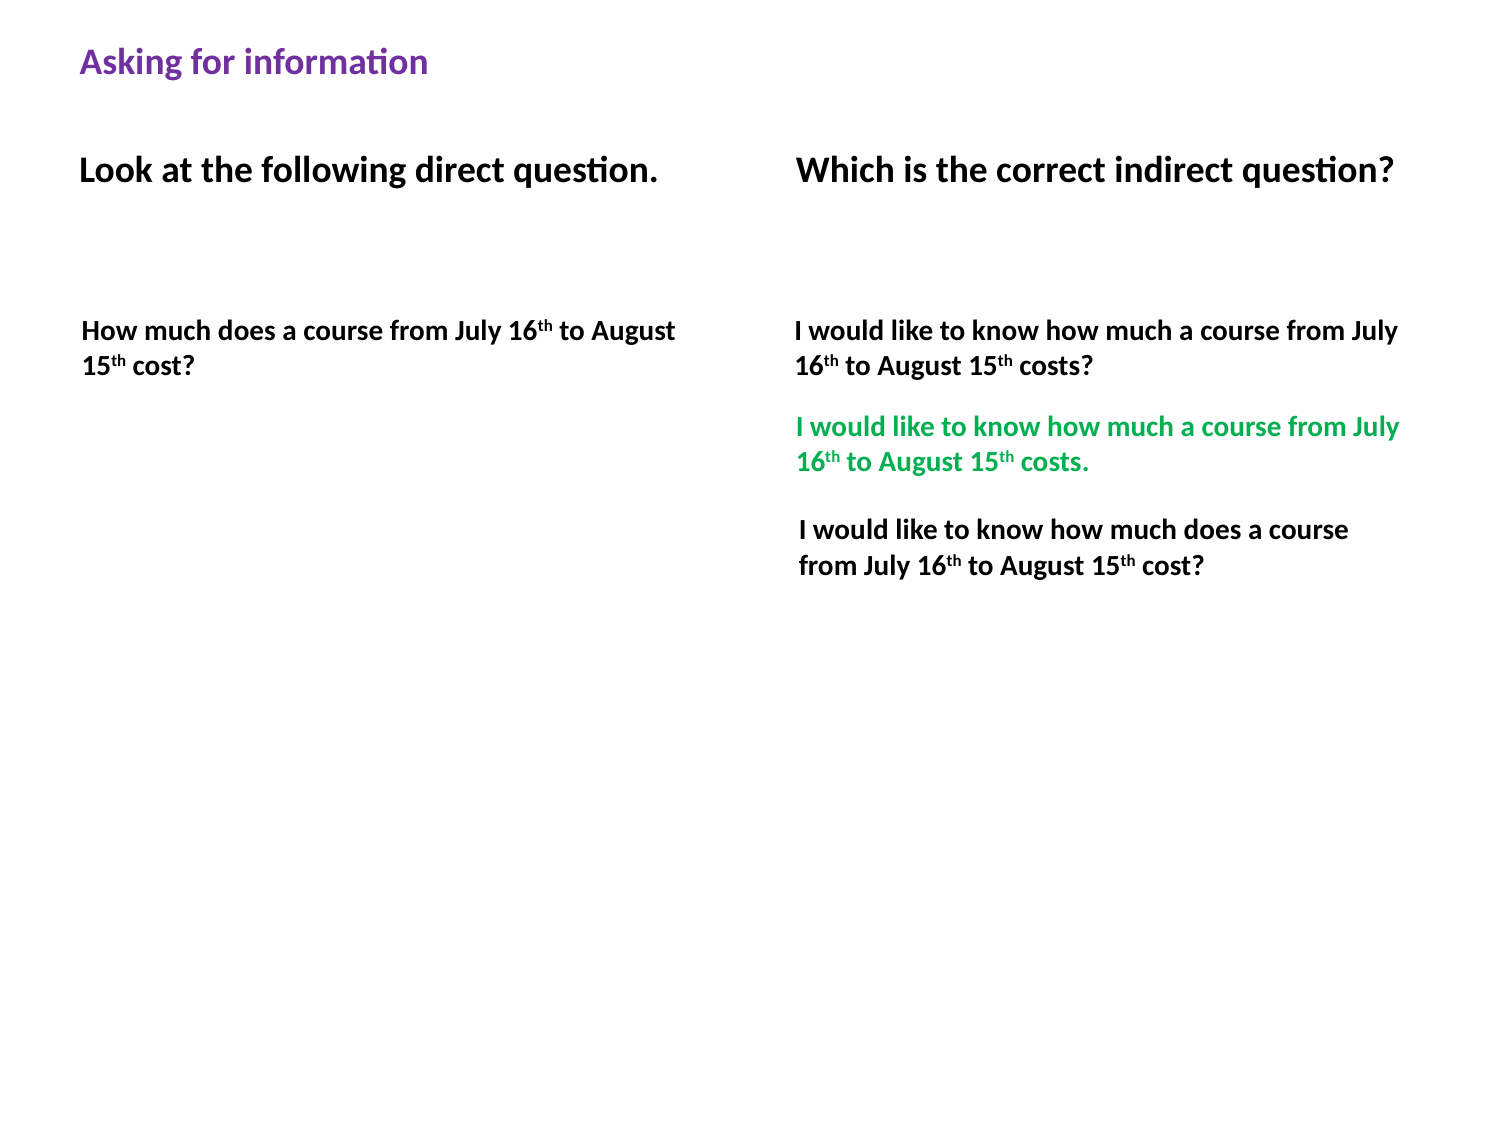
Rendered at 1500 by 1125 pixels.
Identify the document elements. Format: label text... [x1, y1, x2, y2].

text_box How much does a course from July 16th to August 15th cost? [66, 304, 708, 389]
text_box Asking for information [64, 29, 609, 90]
text_box Look at the following direct question. [64, 137, 705, 197]
text_box Which is the correct indirect question? [781, 138, 1422, 198]
text_box I would like to know how much a course from July 16th to August 15th costs? [779, 304, 1420, 389]
text_box I would like to know how much a course from July 16th to August 15th costs. [781, 399, 1422, 485]
text_box I would like to know how much does a course from July 16th to August 15th cost? [784, 503, 1425, 589]
